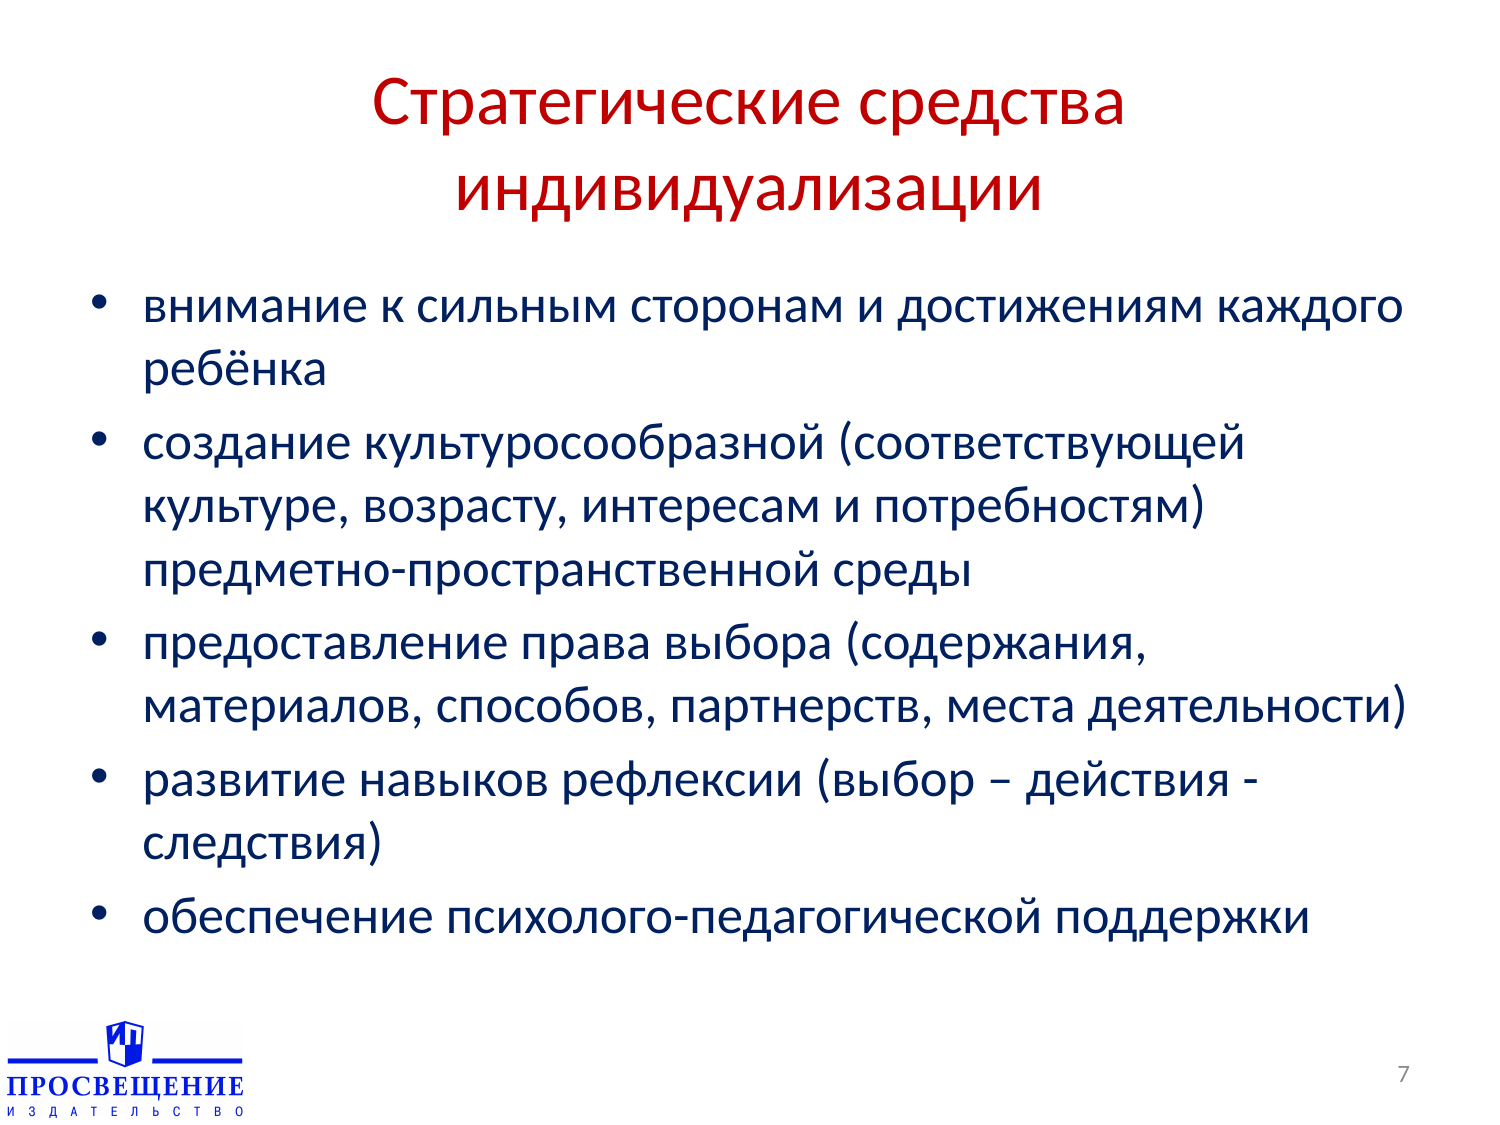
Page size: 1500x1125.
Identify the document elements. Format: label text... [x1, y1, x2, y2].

list внимание к сильным сторонам и достижениям каждого ребёнка создание культуросообразной (соответствующей культуре, возрасту, интересам и потребностям) предметно-пространственной среды предоставление права выбора (содержания, материалов, способов, партнерств, места деятельности) развитие навыков рефлексии (выбор – действия - следствия) обеспечение психолого-педагогической поддержки [74, 262, 1426, 1006]
title Стратегические средства индивидуализации [74, 44, 1426, 233]
picture [7, 1021, 243, 1118]
slide_number 7 [1074, 1042, 1425, 1103]
